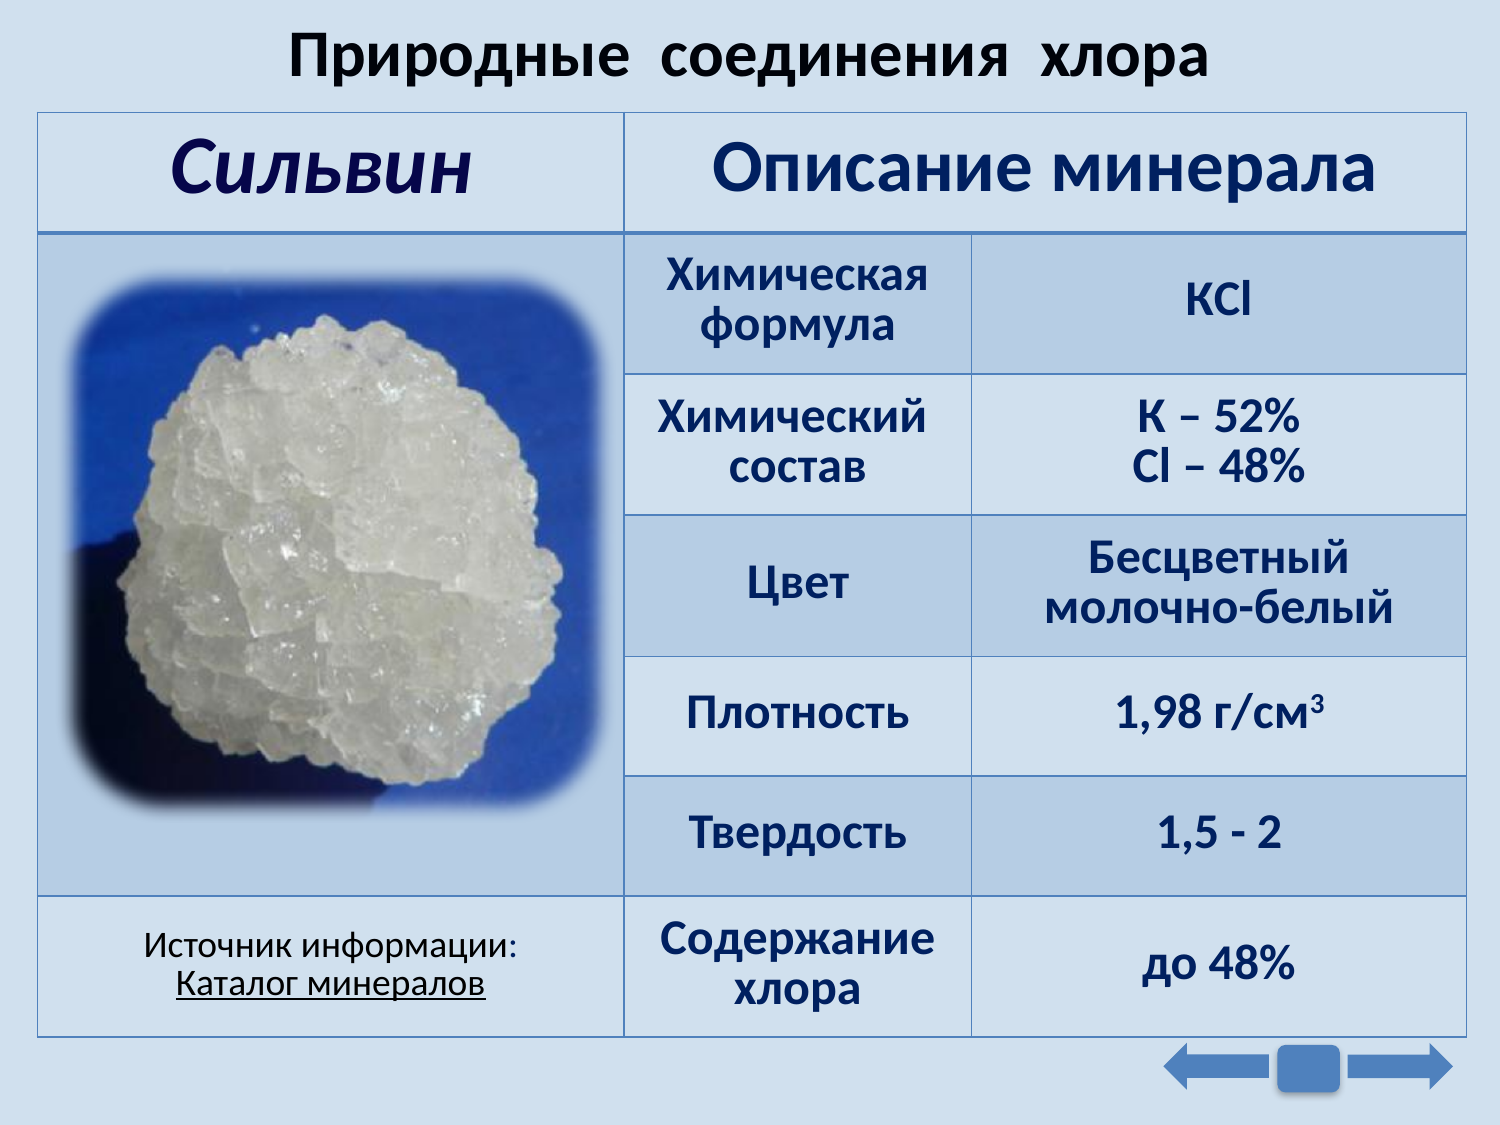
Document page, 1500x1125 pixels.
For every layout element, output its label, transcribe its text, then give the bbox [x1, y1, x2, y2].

table_cell КCl [972, 235, 1466, 373]
table_cell Цвет [625, 516, 971, 656]
table_cell Твердость [625, 777, 971, 895]
table_cell 1,98 г/cм3 [972, 657, 1466, 775]
table_cell [38, 235, 623, 895]
text_box [1161, 1040, 1271, 1092]
table_cell Химический состав [625, 375, 971, 514]
table_header Описание минерала [625, 113, 1466, 231]
text_box [1345, 1040, 1456, 1092]
table_cell Химическая формула [625, 235, 971, 373]
table_cell Источник информации: Каталог минералов [38, 897, 623, 1036]
table_header Сильвин [38, 113, 623, 231]
table_cell 1,5 - 2 [972, 777, 1466, 895]
table_cell до 48% [972, 897, 1466, 1036]
picture [54, 262, 617, 824]
table_cell Бесцветный молочно-белый [972, 516, 1466, 656]
table_cell К – 52% Cl – 48% [972, 375, 1466, 514]
table_cell Плотность [625, 657, 971, 775]
text_box Природные соединения хлора [0, 0, 1500, 100]
text_box [1275, 1042, 1342, 1095]
table_cell Содержание хлора [625, 897, 971, 1036]
